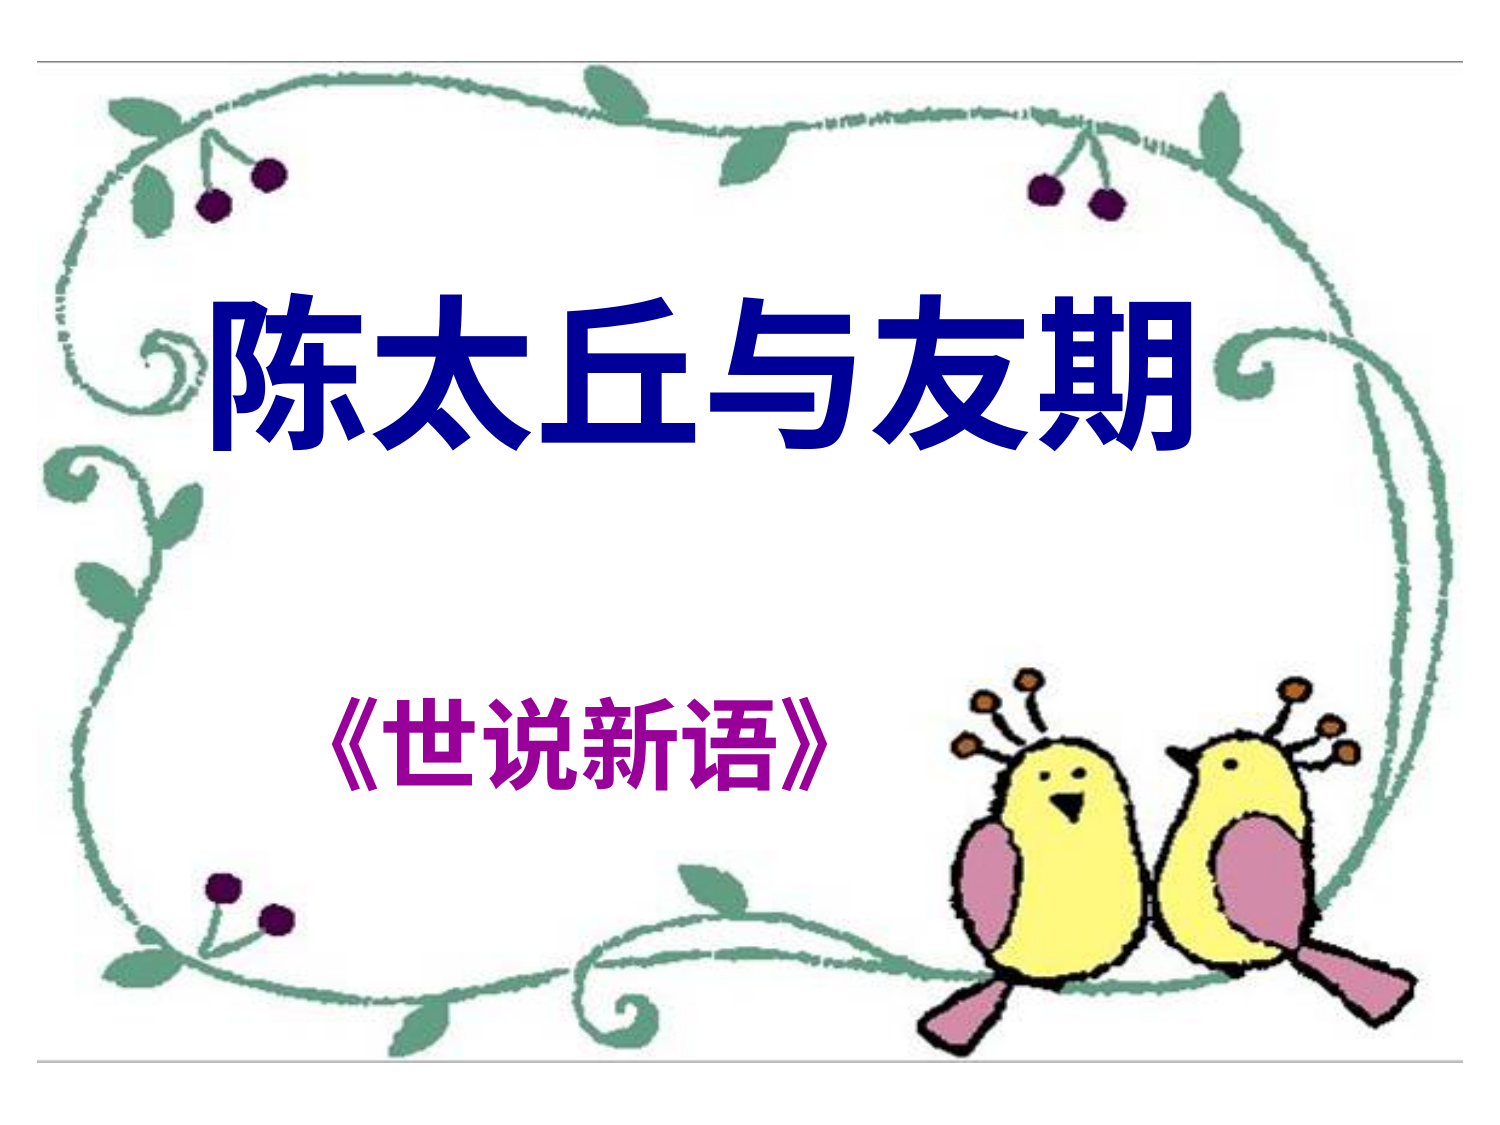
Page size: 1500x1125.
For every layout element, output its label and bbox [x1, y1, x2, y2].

picture [37, 61, 1463, 1064]
